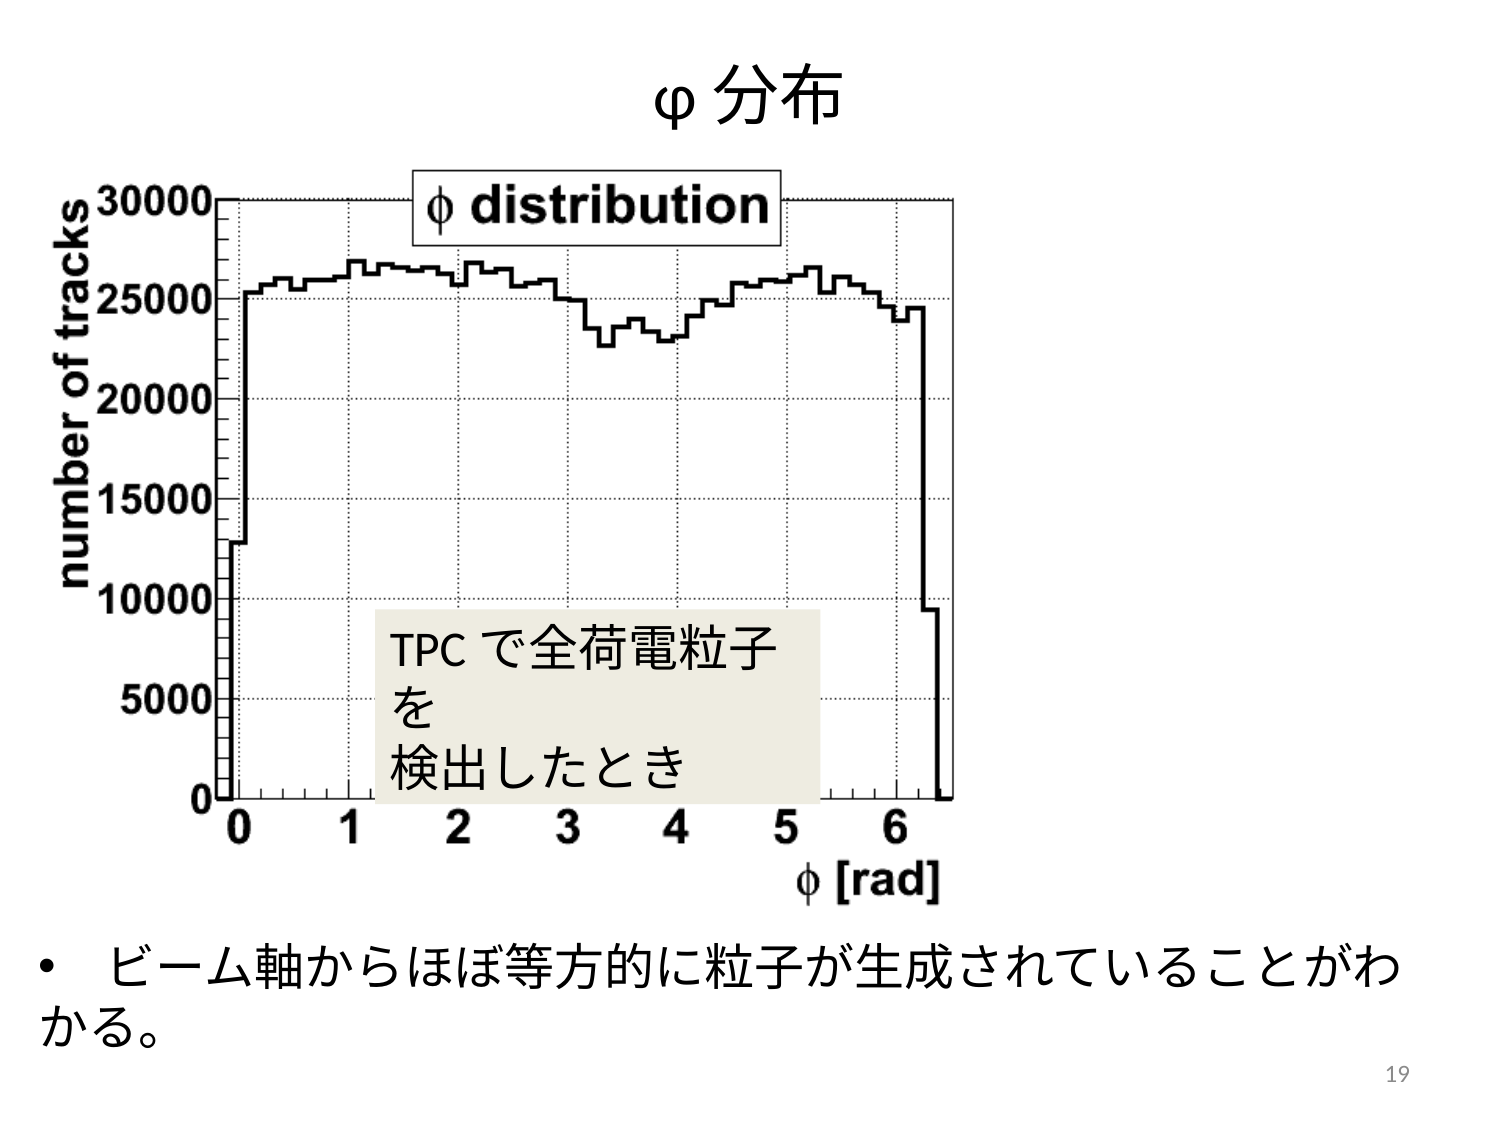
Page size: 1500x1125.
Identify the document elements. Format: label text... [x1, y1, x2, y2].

text_box ビーム軸からほぼ等方的に粒子が生成されていることがわかる。 [23, 928, 1454, 1063]
slide_number 19 [1074, 1063, 1425, 1103]
picture [46, 166, 965, 915]
title φ分布 [75, 45, 1425, 141]
